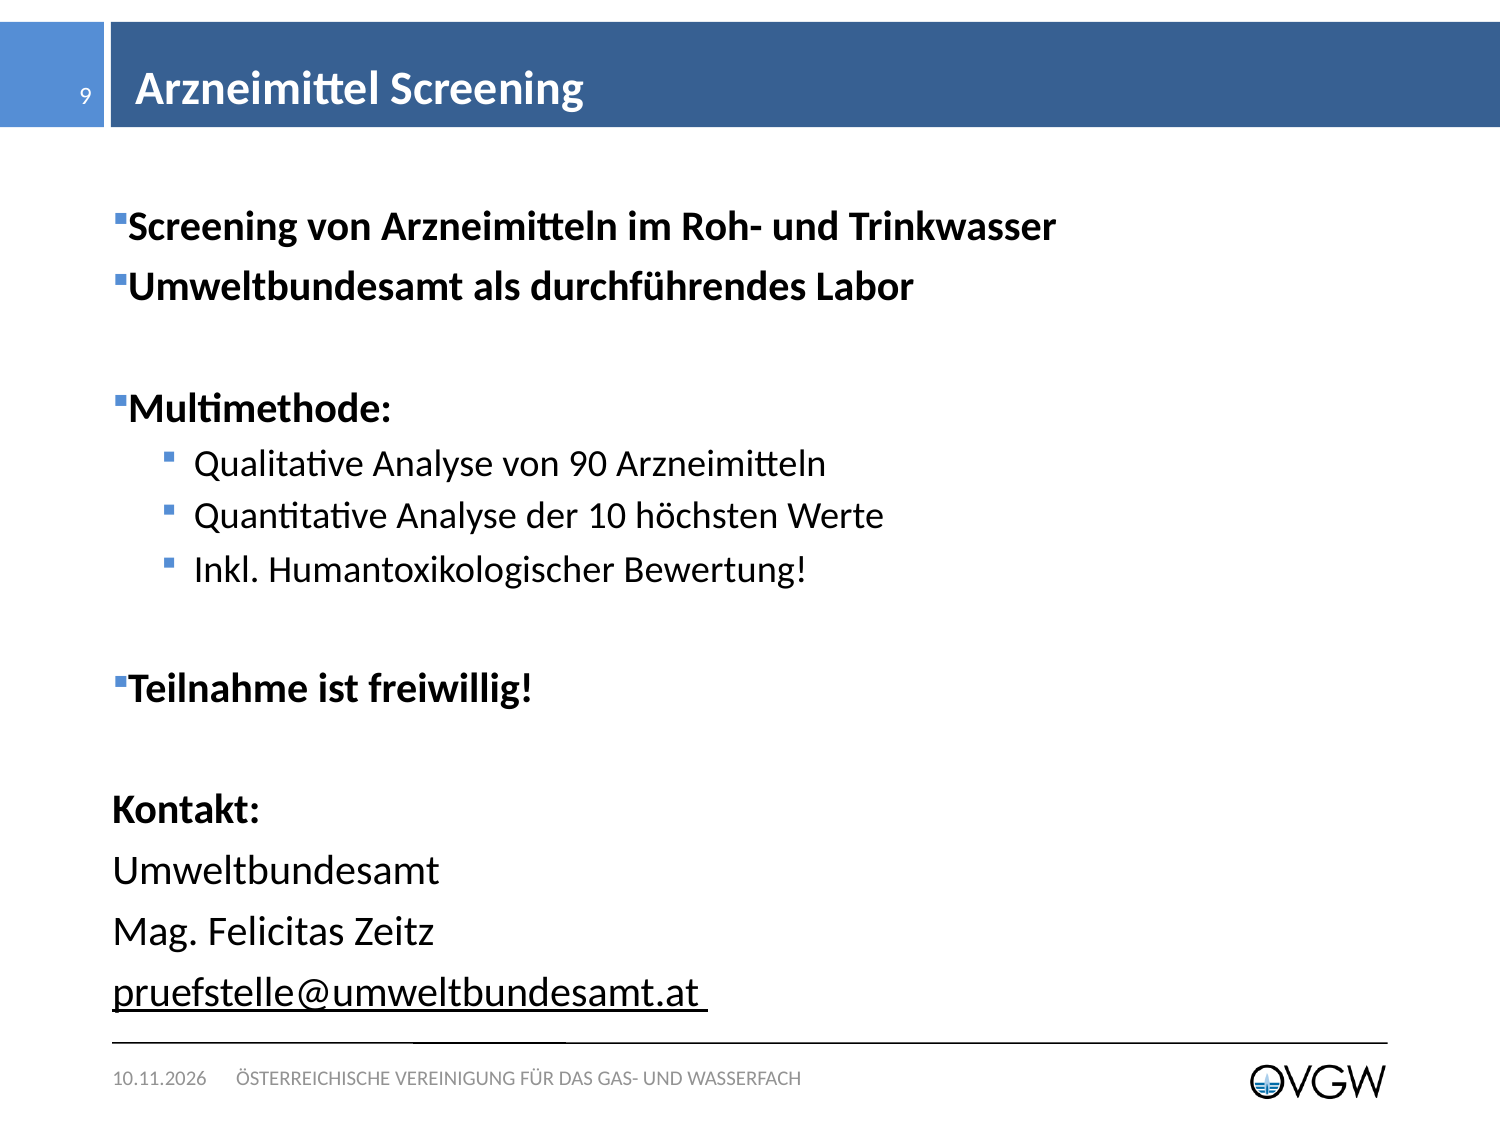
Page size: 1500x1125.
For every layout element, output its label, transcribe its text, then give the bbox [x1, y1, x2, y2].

slide_number 9 [16, 64, 92, 125]
footer ÖSTERREICHISCHE VEREINIGUNG FÜR DAS GAS- UND WASSERFACH [236, 1059, 1003, 1095]
list Screening von Arzneimitteln im Roh- und Trinkwasser Umweltbundesamt als durchführendes Labor Multimethode: Qualitative Analyse von 90 Arzneimitteln Quantitative Analyse der 10 höchsten Werte Inkl. Humantoxikologischer Bewertung! Teilnahme ist freiwillig! Kontakt: Umweltbundesamt Mag. Felicitas Zeitz pruefstelle@umweltbundesamt.at [112, 196, 1407, 1024]
title Arzneimittel Screening [112, 45, 1483, 126]
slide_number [112, 1059, 230, 1095]
picture [1238, 1054, 1397, 1109]
